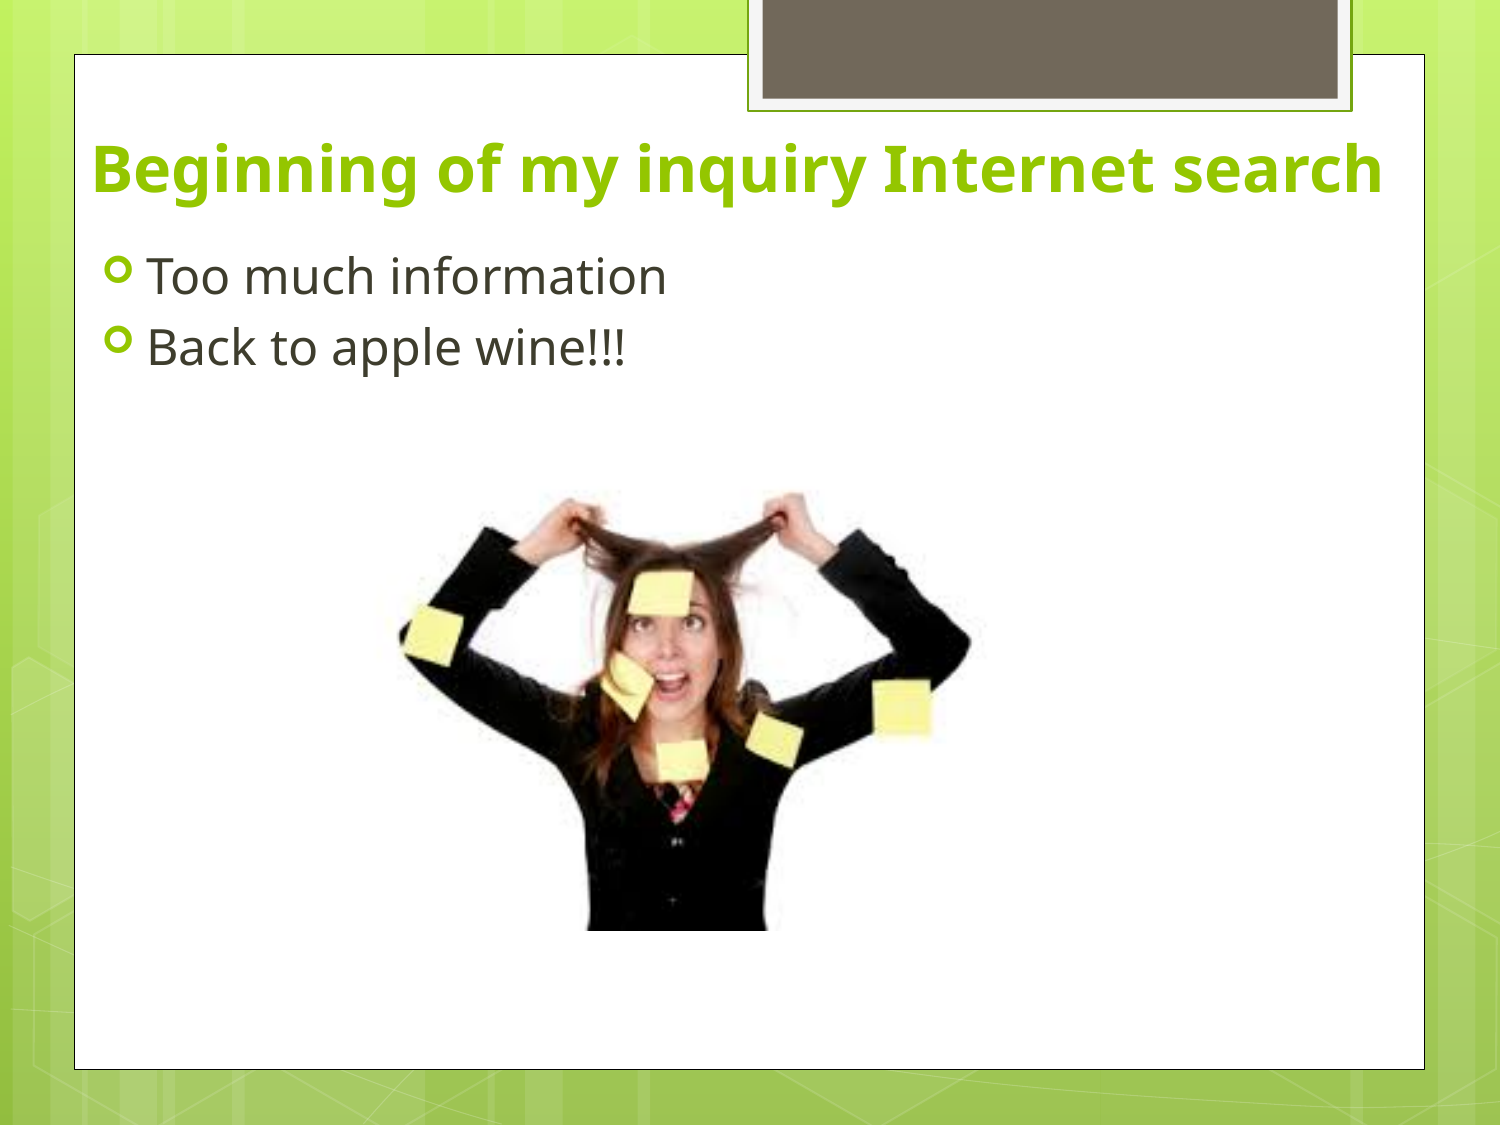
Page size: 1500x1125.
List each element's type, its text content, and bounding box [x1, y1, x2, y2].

title Beginning of my inquiry Internet search [75, 45, 1425, 213]
list Too much information Back to apple wine!!! [75, 237, 1425, 1005]
picture [337, 449, 1038, 931]
